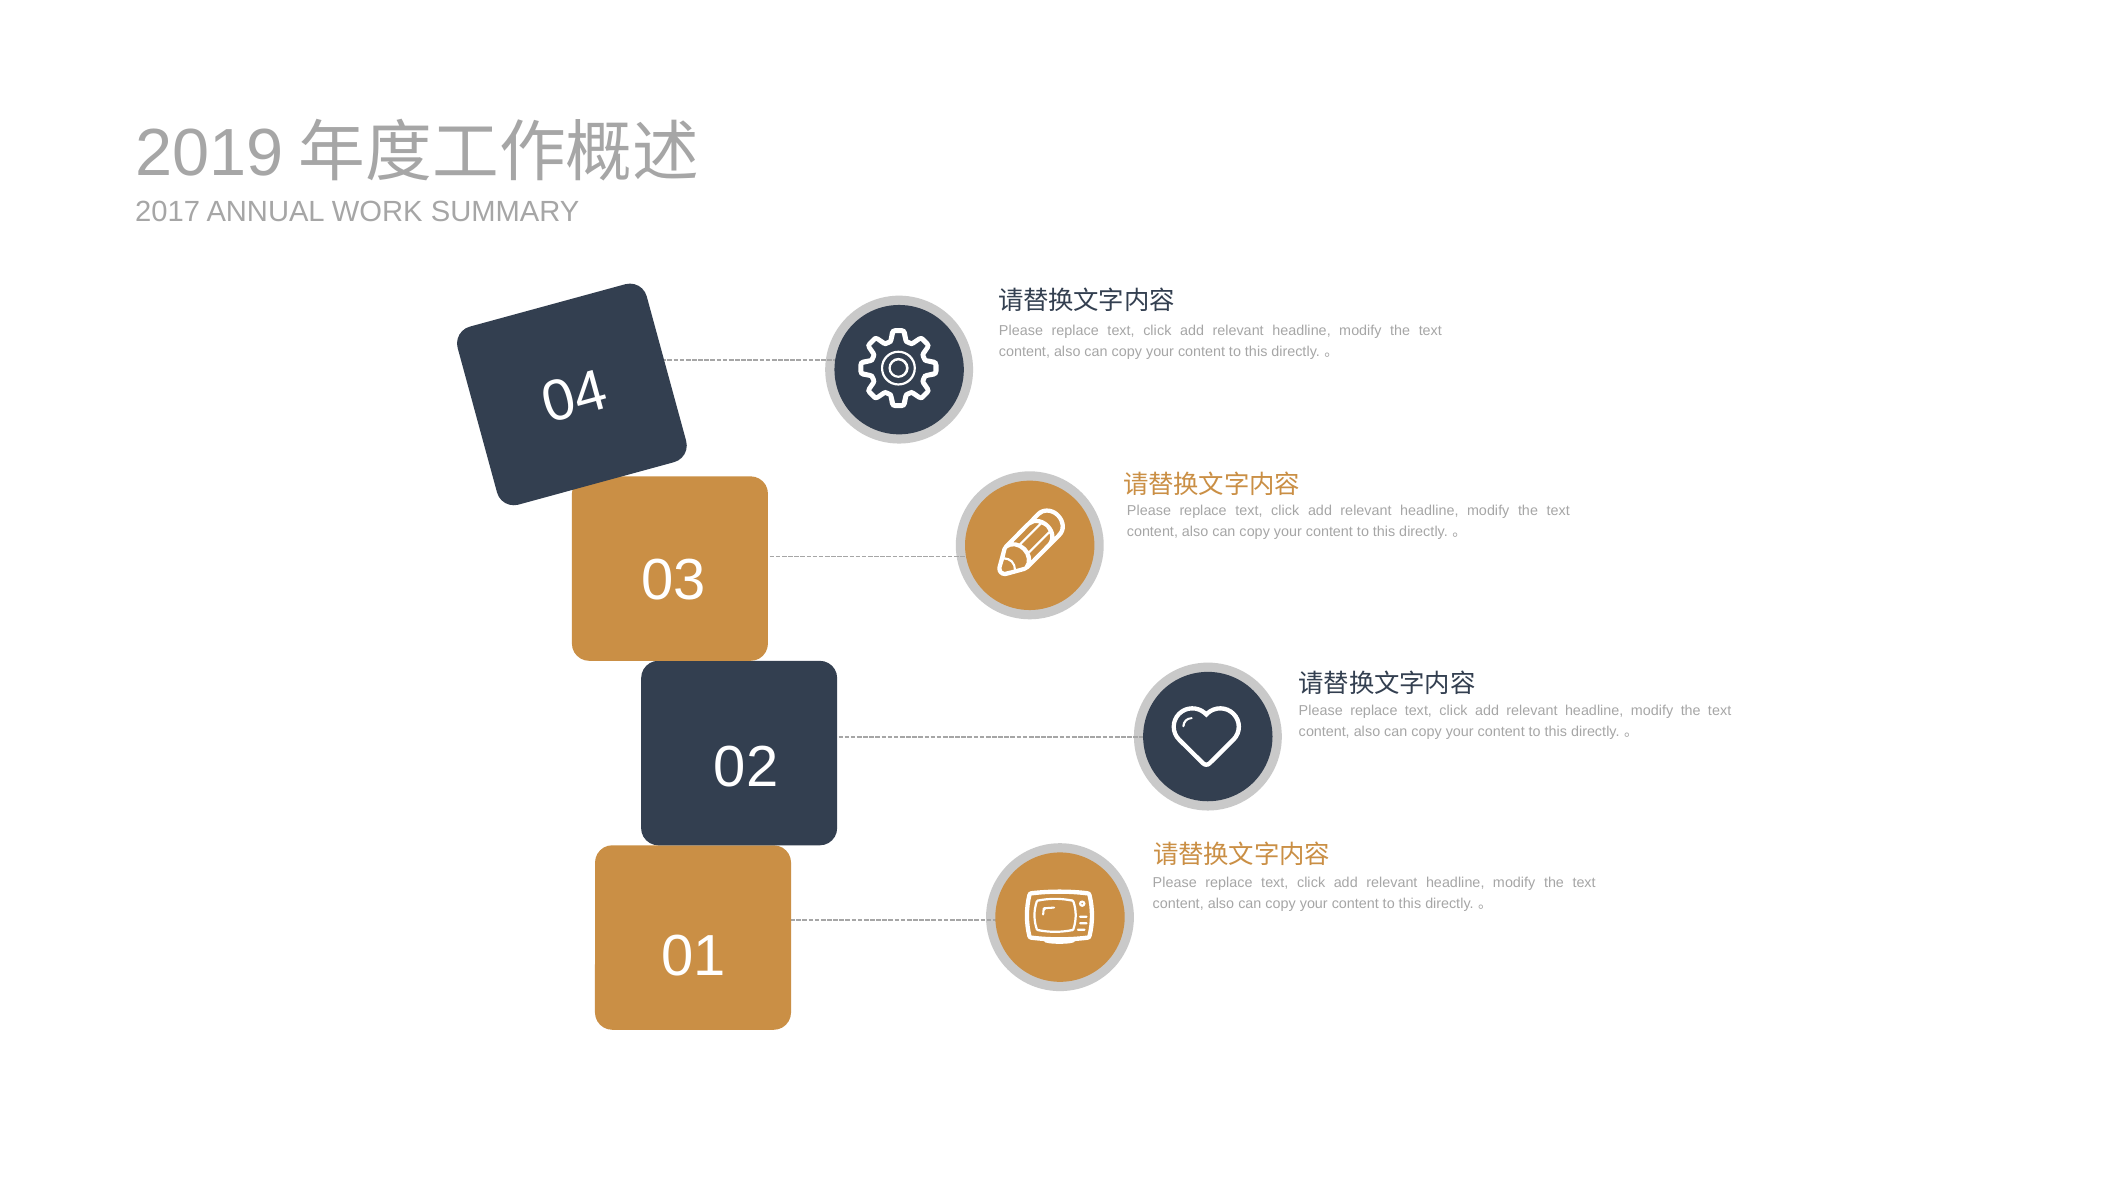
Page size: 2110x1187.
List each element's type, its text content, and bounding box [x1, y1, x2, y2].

text_box Please replace text, click add relevant headline, modify the text content, also can copy your content to this directly.。 [1126, 497, 1571, 540]
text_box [825, 295, 974, 444]
text_box Please replace text, click add relevant headline, modify the text content, also can copy your content to this directly.。 [1152, 870, 1597, 912]
text_box 2017 ANNUAL WORK SUMMARY [135, 191, 596, 227]
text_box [955, 471, 1104, 620]
text_box Please replace text, click add relevant headline, modify the text content, also can copy your content to this directly.。 [998, 317, 1444, 360]
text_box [1023, 889, 1095, 944]
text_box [1133, 662, 1282, 811]
text_box 请替换文字内容 [998, 278, 1289, 316]
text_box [858, 328, 939, 409]
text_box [595, 845, 792, 1030]
text_box 请替换文字内容 [1298, 660, 1589, 697]
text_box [571, 476, 768, 661]
text_box 请替换文字内容 [1153, 831, 1444, 869]
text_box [986, 843, 1134, 992]
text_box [1169, 704, 1244, 768]
text_box Please replace text, click add relevant headline, modify the text content, also can copy your content to this directly.。 [1298, 697, 1733, 740]
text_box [473, 302, 670, 487]
text_box 2019年度工作概述 [135, 108, 783, 189]
text_box 请替换文字内容 [1123, 461, 1414, 499]
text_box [641, 660, 838, 846]
